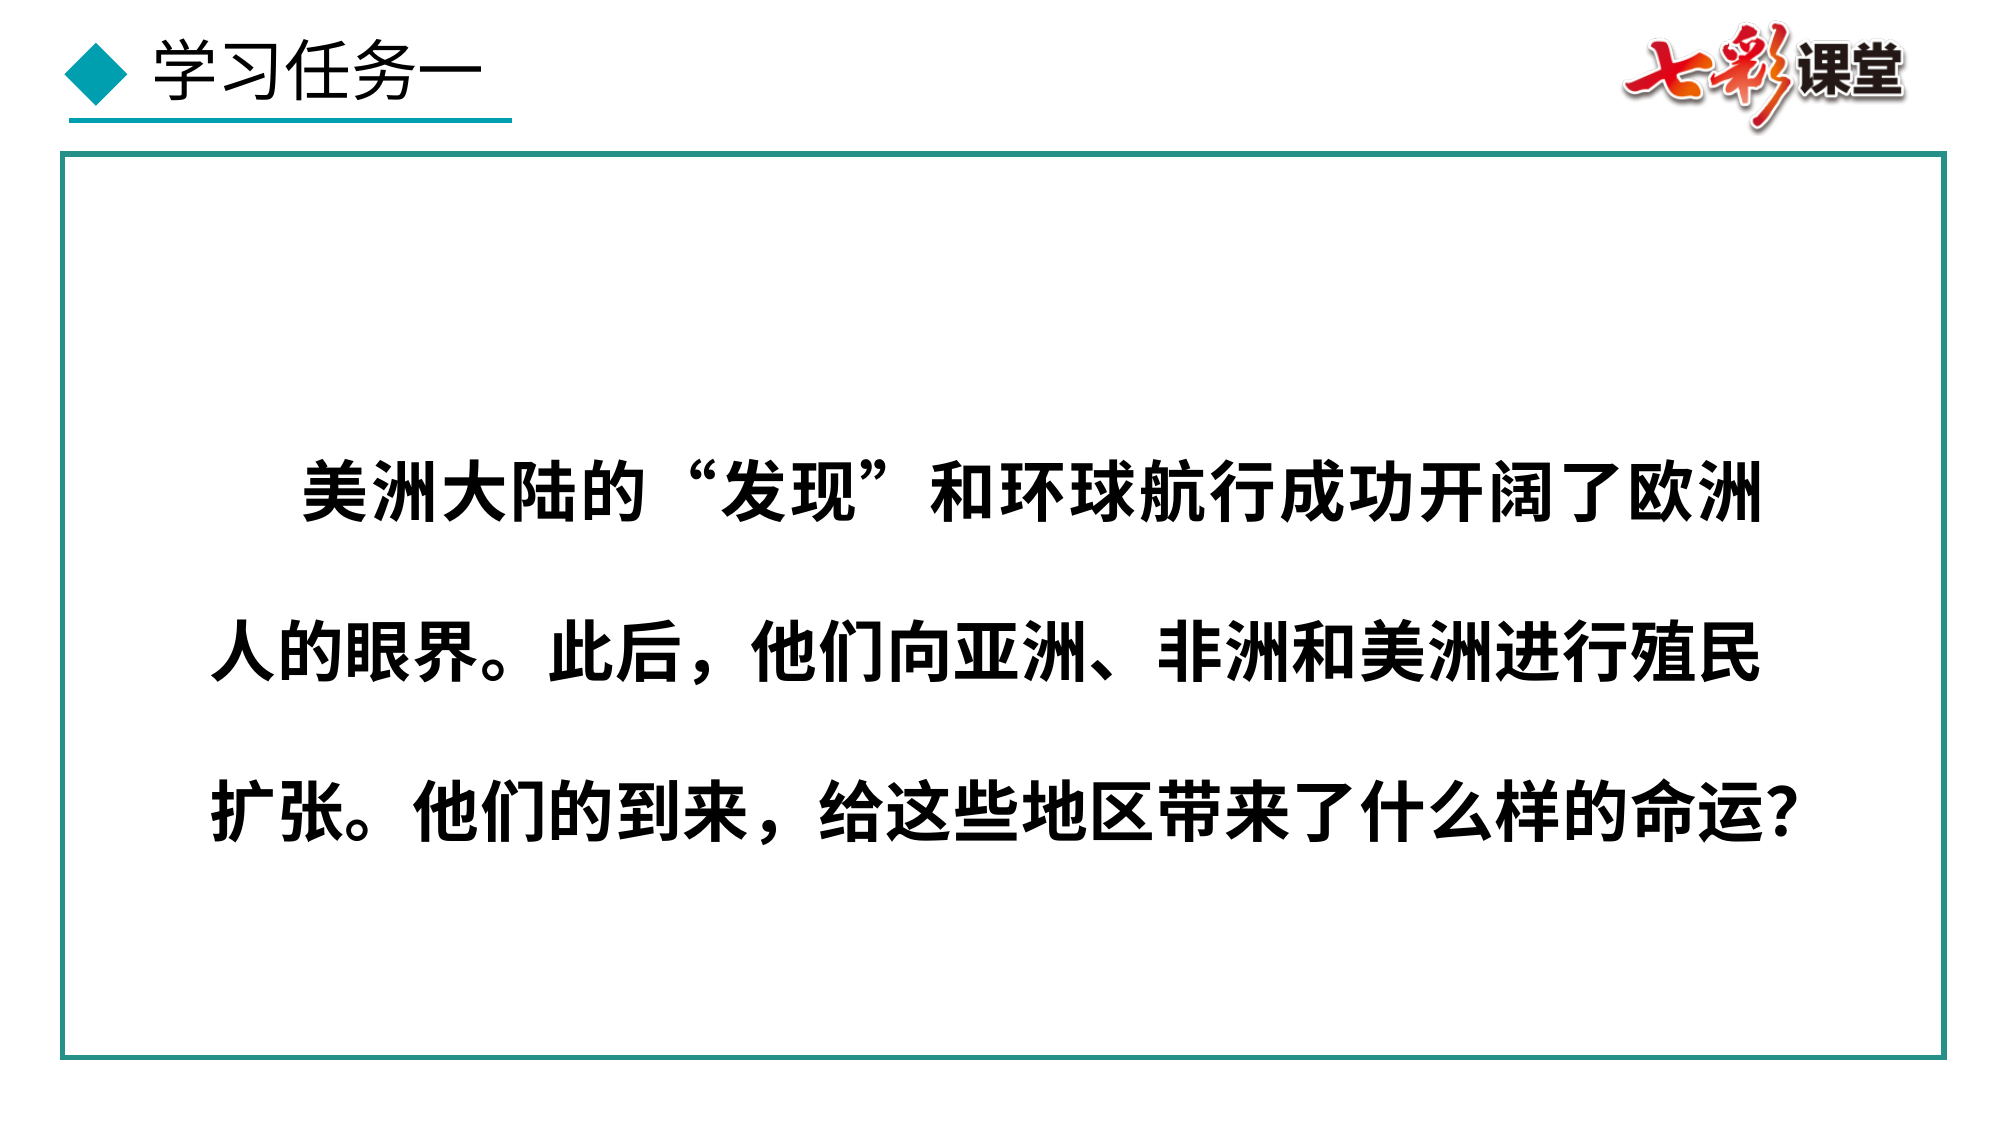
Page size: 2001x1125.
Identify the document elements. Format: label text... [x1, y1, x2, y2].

text_box 美洲大陆的“发现”和环球航行成功开阔了欧洲人的眼界。此后，他们向亚洲、非洲和美洲进行殖民扩张。他们的到来，给这些地区带来了什么样的命运？ [194, 362, 1781, 857]
picture [1618, 16, 1913, 136]
